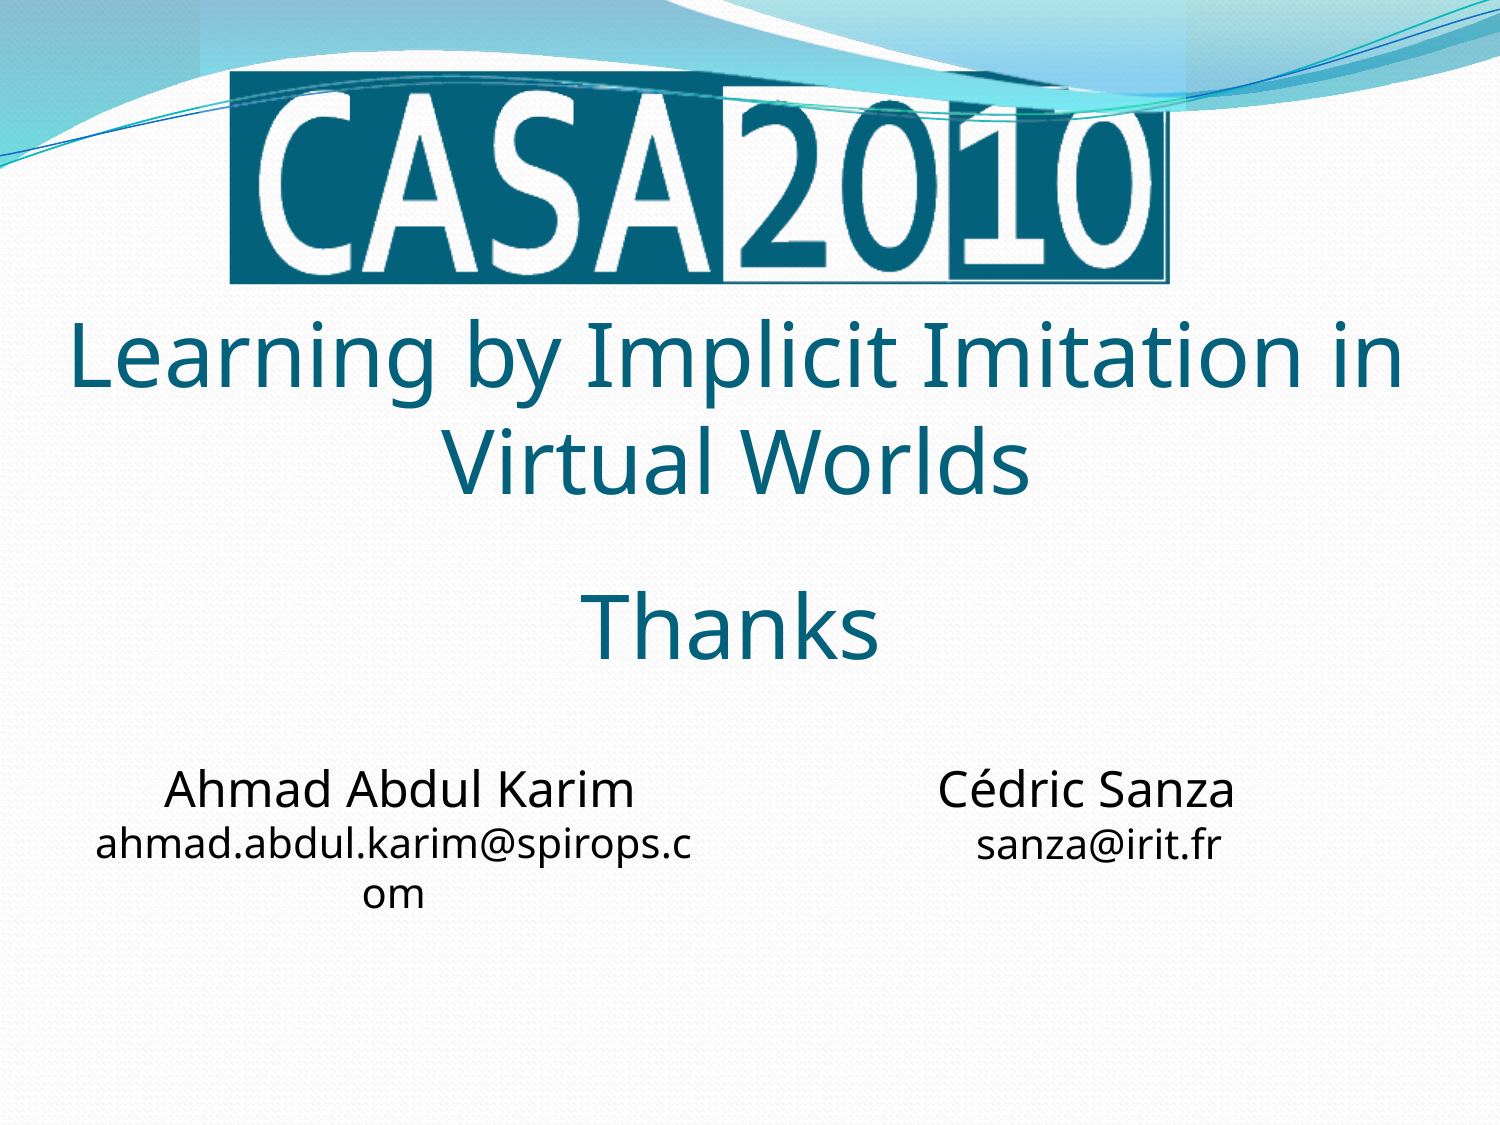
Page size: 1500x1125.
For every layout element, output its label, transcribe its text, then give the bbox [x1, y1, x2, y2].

picture [199, 0, 1187, 313]
text_box Thanks [412, 562, 1050, 685]
text_box Cédric Sanza sanza@irit.fr [849, 750, 1338, 875]
title Learning by Implicit Imitation in Virtual Worlds [62, 324, 1413, 513]
text_box Ahmad Abdul Karim ahmad.abdul.karim@spirops.com [75, 749, 713, 925]
